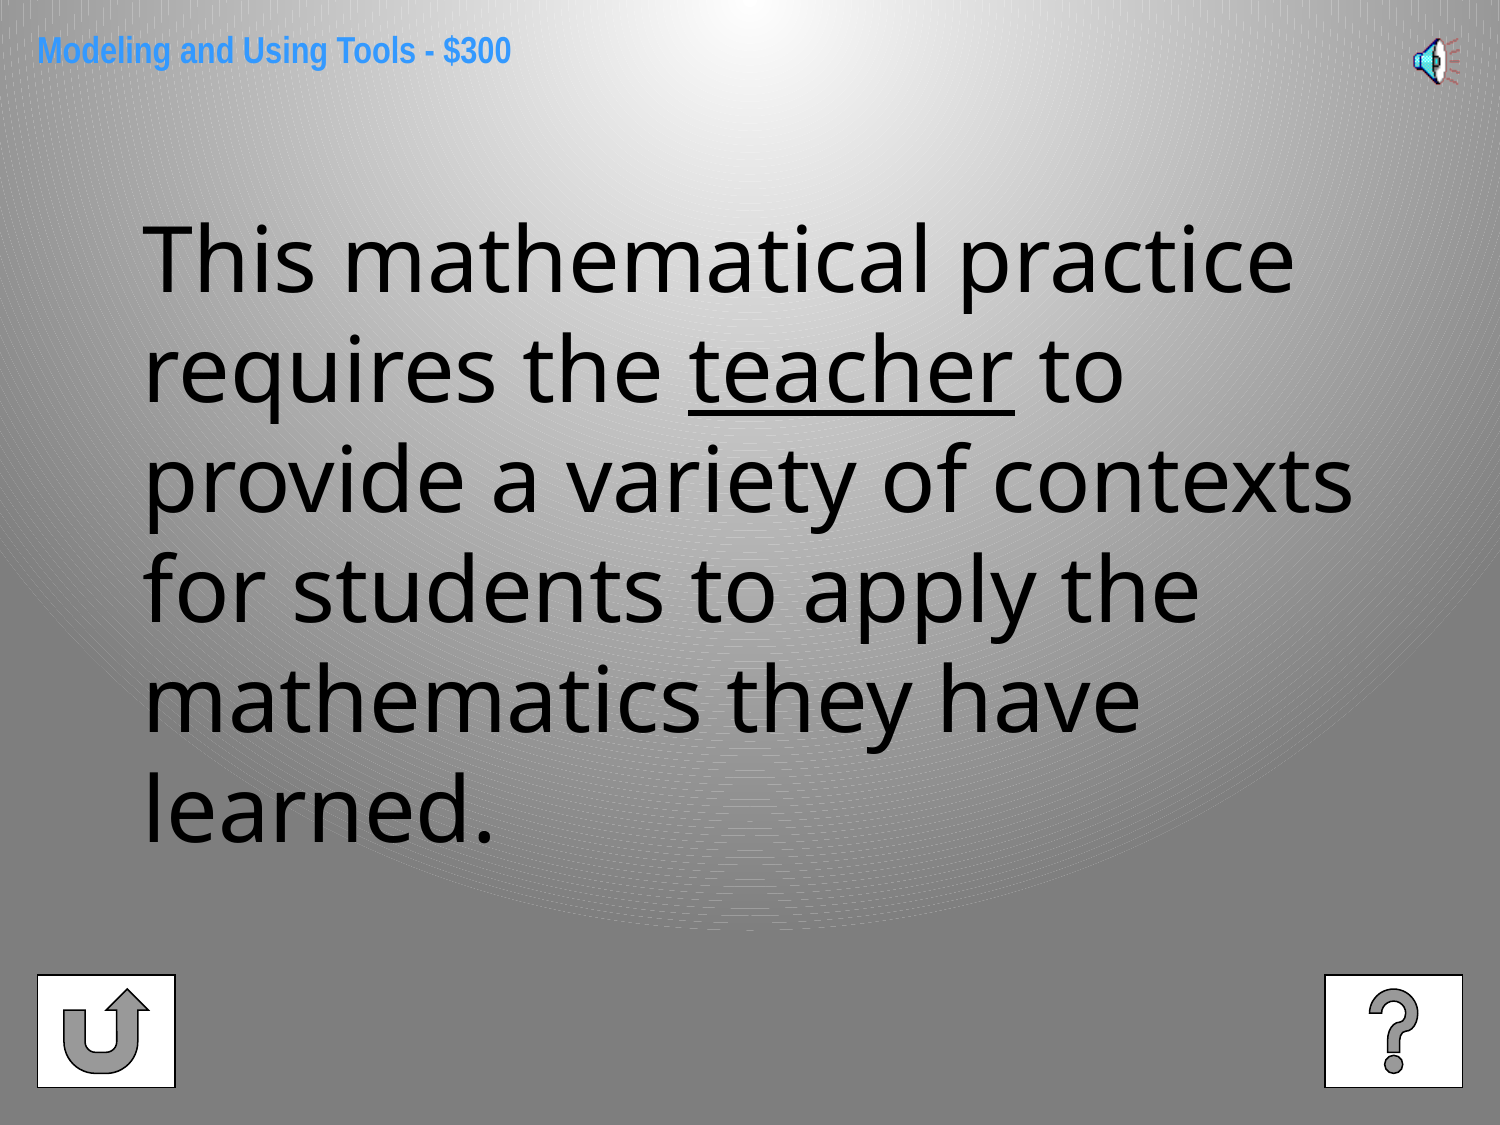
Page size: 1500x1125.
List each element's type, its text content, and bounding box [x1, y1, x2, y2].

text_box Modeling and Using Tools - $300 [22, 18, 1025, 94]
text_box This mathematical practice requires the teacher to provide a variety of contexts for students to apply the mathematics they have learned. [74, 162, 1425, 900]
text_box [37, 975, 175, 1088]
text_box [1324, 975, 1463, 1088]
picture [1412, 37, 1463, 88]
